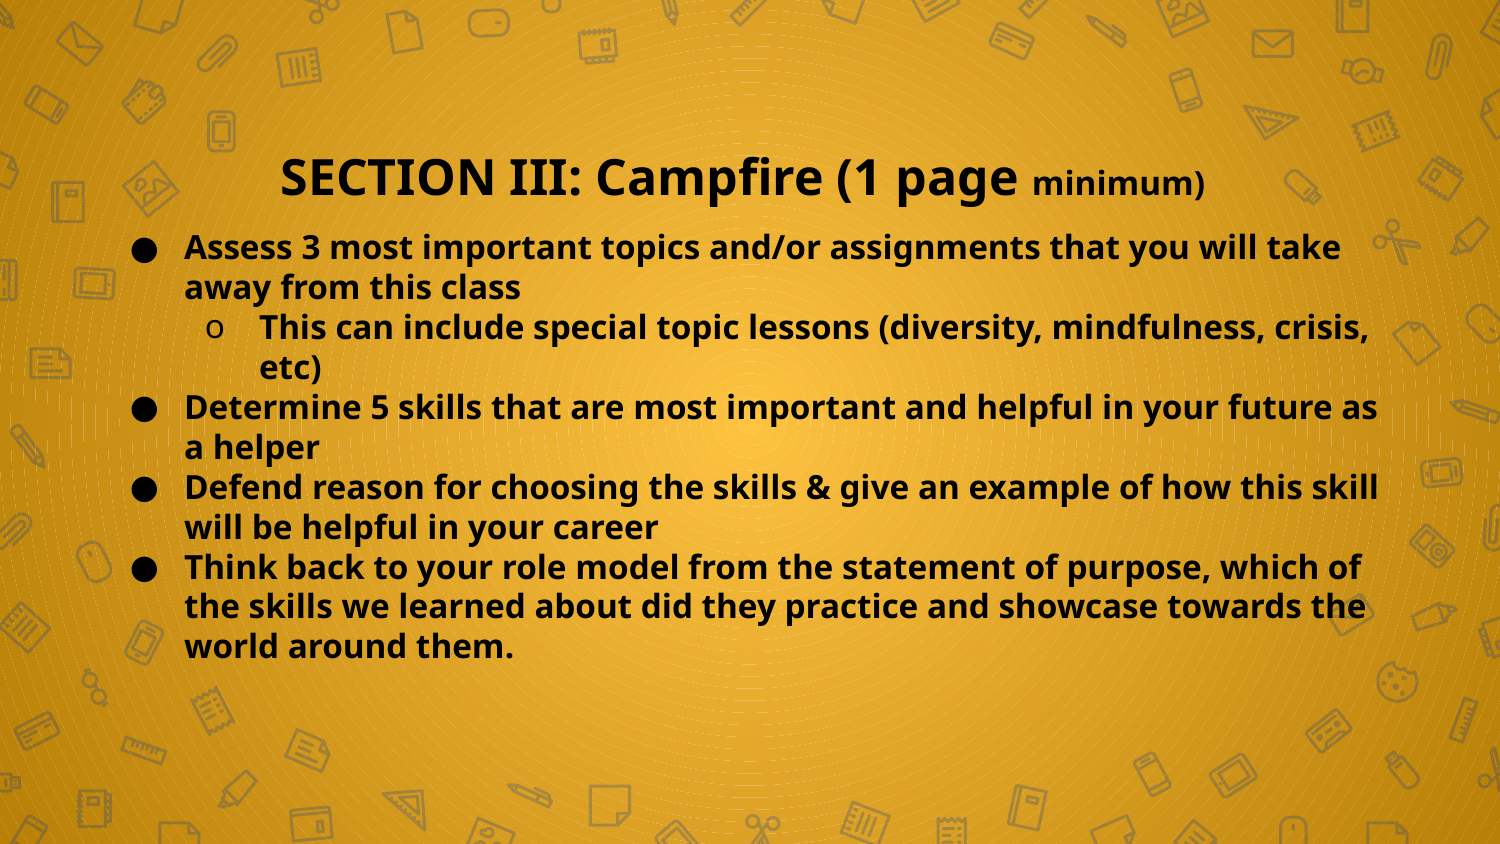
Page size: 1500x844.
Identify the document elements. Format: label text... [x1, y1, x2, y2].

text_box SECTION III: Campfire (1 page minimum) Assess 3 most important topics and/or assignments that you will take away from this class This can include special topic lessons (diversity, mindfulness, crisis, etc) Determine 5 skills that are most important and helpful in your future as a helper Defend reason for choosing the skills & give an example of how this skill will be helpful in your career Think back to your role model from the statement of purpose, which of the skills we learned about did they practice and showcase towards the world around them. [94, 121, 1406, 681]
